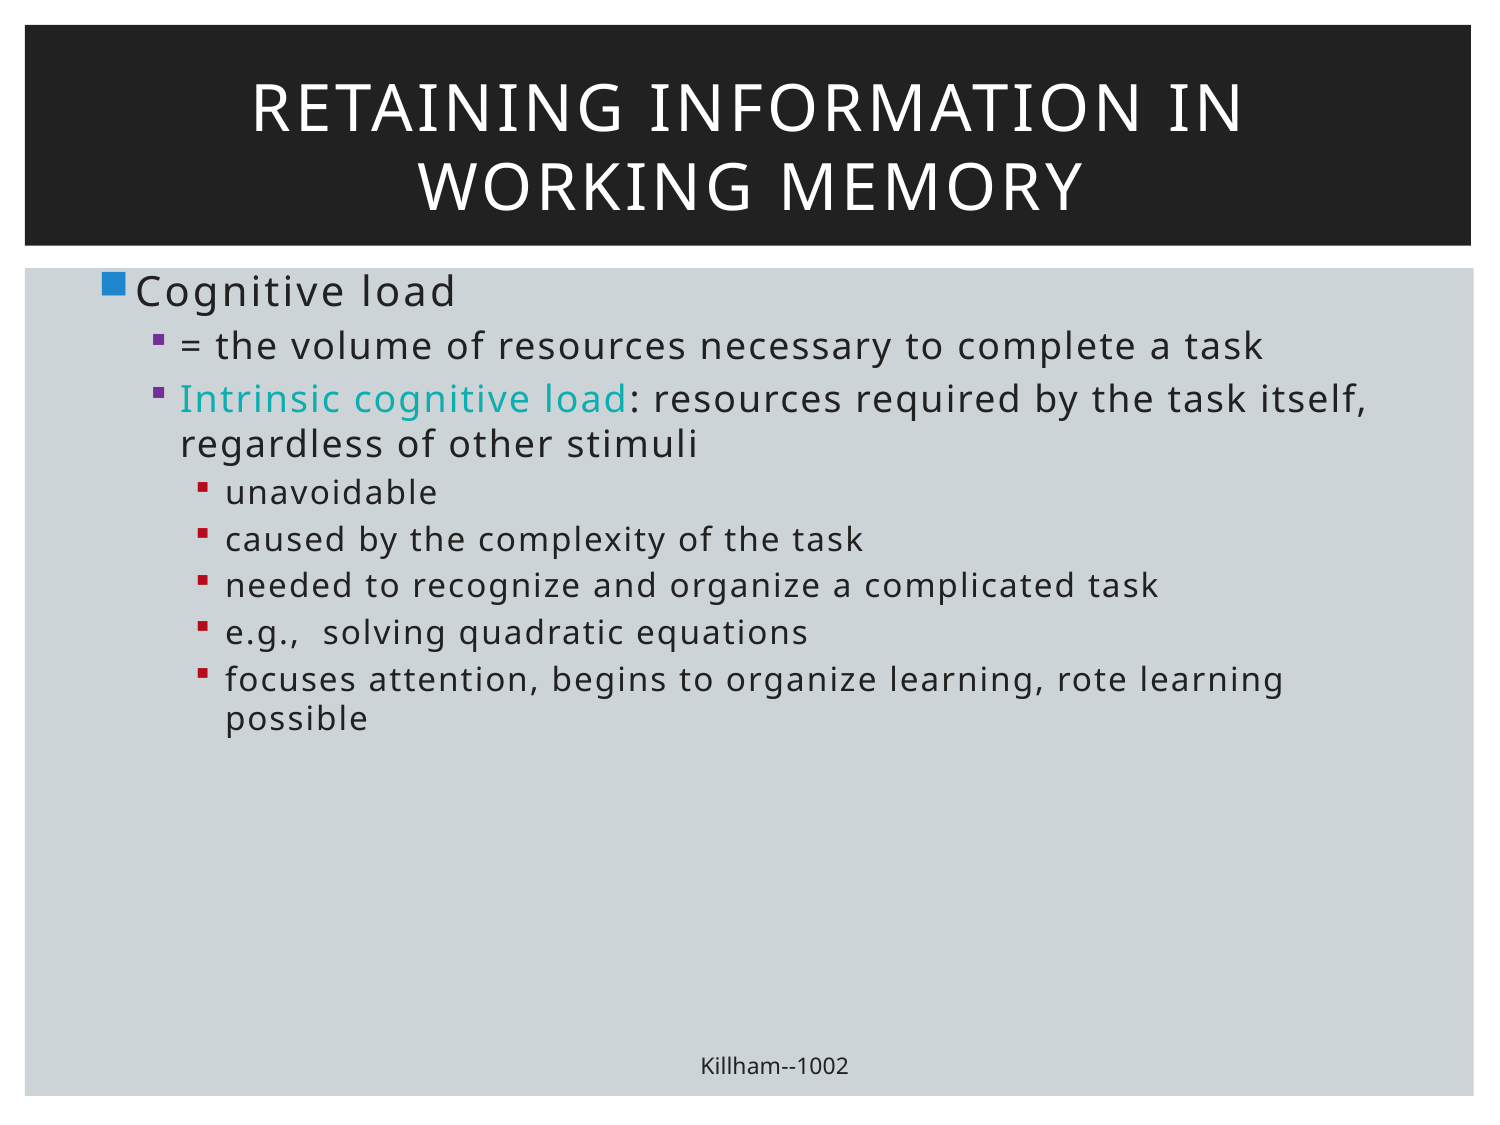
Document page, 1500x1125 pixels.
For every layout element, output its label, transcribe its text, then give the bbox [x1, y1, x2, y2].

footer Killham--1002 [500, 1042, 1050, 1088]
list Cognitive load = the volume of resources necessary to complete a task Intrinsic cognitive load: resources required by the task itself, regardless of other stimuli unavoidable caused by the complexity of the task needed to recognize and organize a complicated task e.g., solving quadratic equations focuses attention, begins to organize learning, rote learning possible [75, 257, 1450, 1103]
title Retaining Information in Working Memory [62, 58, 1438, 232]
